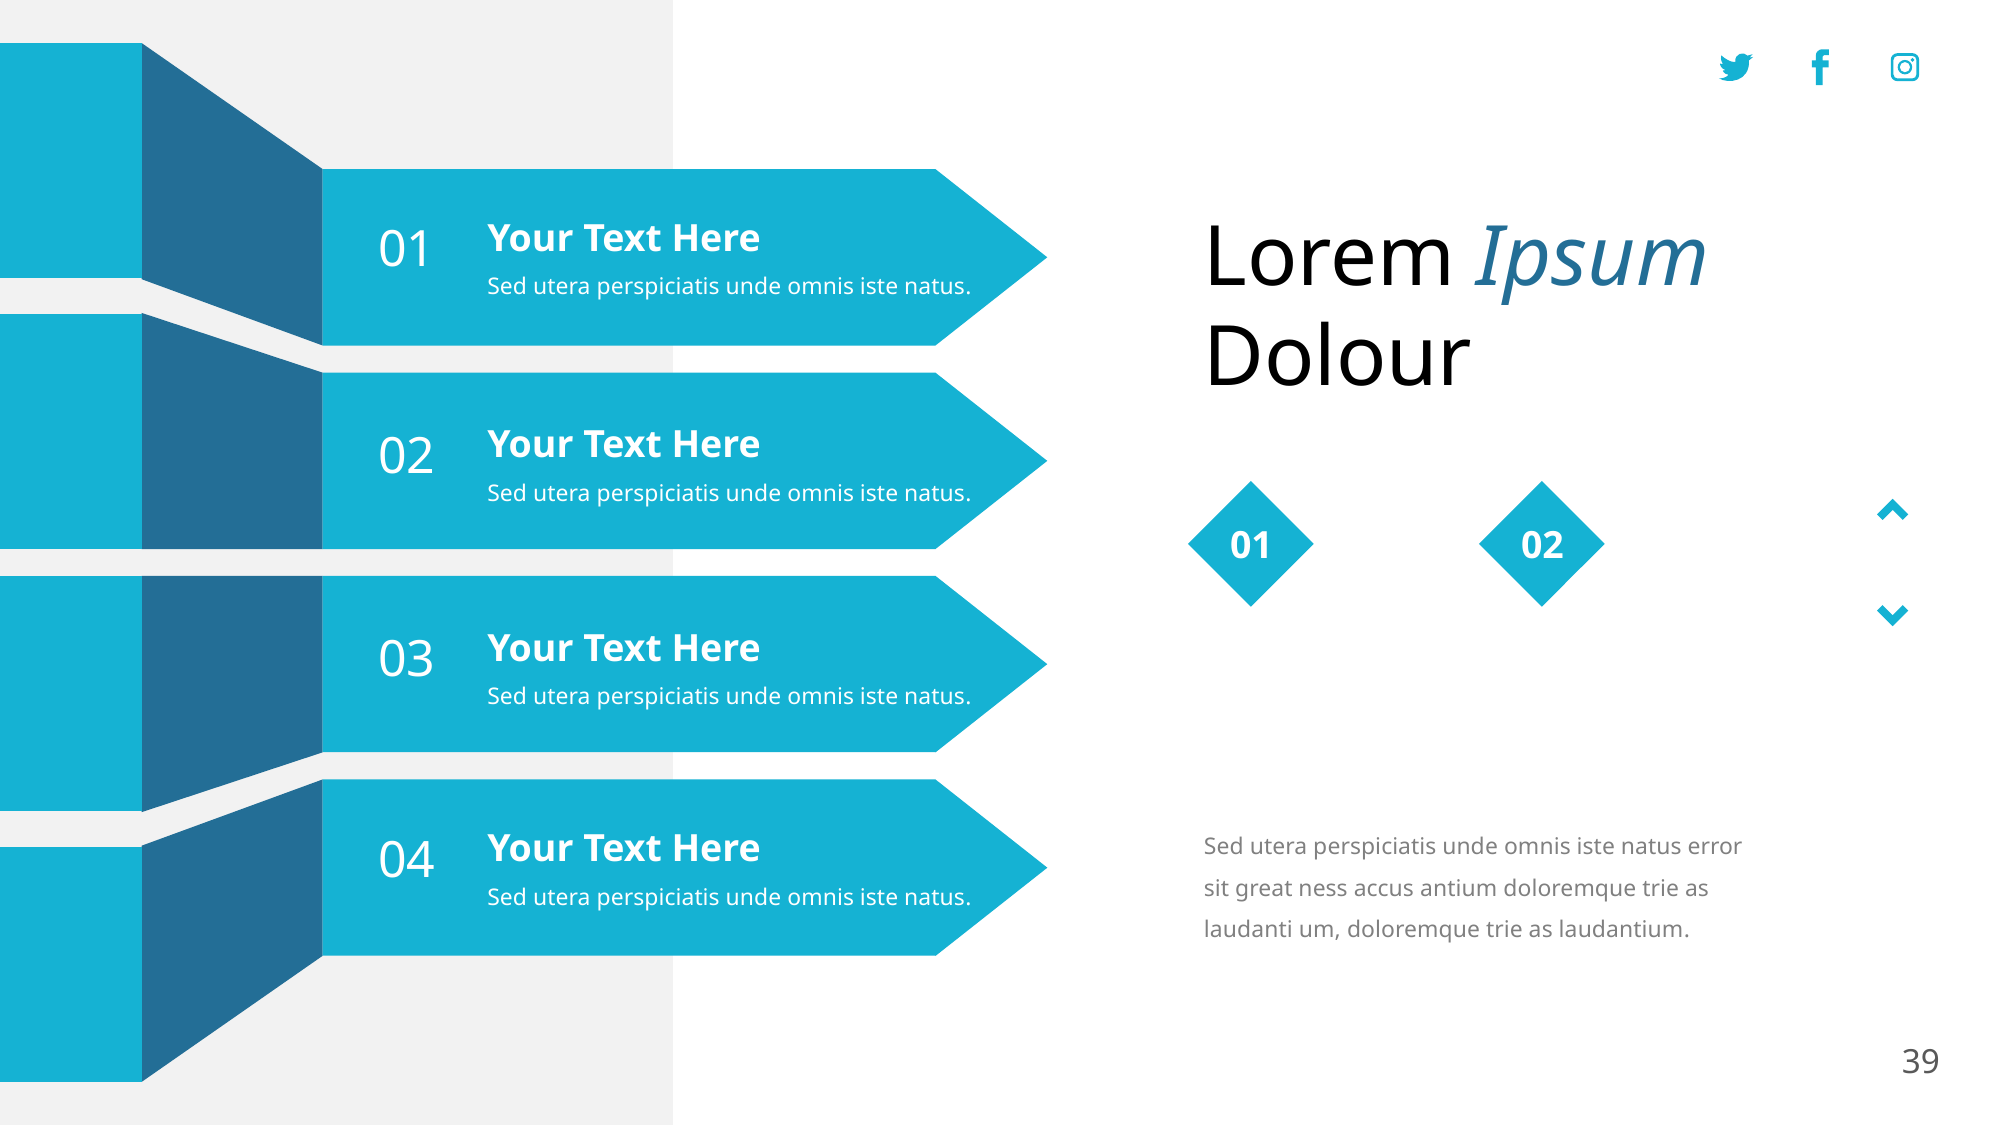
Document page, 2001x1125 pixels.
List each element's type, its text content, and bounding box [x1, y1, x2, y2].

text_box Sed utera perspiciatis unde omnis iste natus error sit great ness accus antium doloremque trie as laudanti um, doloremque trie as laudantium. [1189, 810, 1771, 950]
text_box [343, 616, 1001, 712]
text_box [1001, 831, 1048, 905]
text_box [322, 169, 991, 346]
text_box [0, 43, 142, 279]
text_box [141, 43, 323, 346]
text_box [322, 575, 987, 753]
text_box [343, 412, 1001, 509]
text_box [141, 779, 323, 1082]
text_box [141, 575, 322, 813]
picture [1475, 480, 1747, 752]
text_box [1718, 49, 1920, 86]
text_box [343, 206, 1001, 302]
text_box [0, 846, 142, 1082]
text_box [1881, 503, 1904, 622]
text_box [322, 372, 987, 550]
text_box Lorem Ipsum Dolour [1189, 194, 1863, 410]
text_box [141, 312, 322, 550]
text_box [0, 575, 142, 811]
text_box [1001, 627, 1048, 701]
text_box [0, 314, 142, 550]
text_box [1001, 220, 1048, 294]
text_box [343, 816, 1001, 913]
text_box [322, 779, 990, 956]
text_box [1001, 424, 1048, 498]
picture [1185, 480, 1456, 752]
